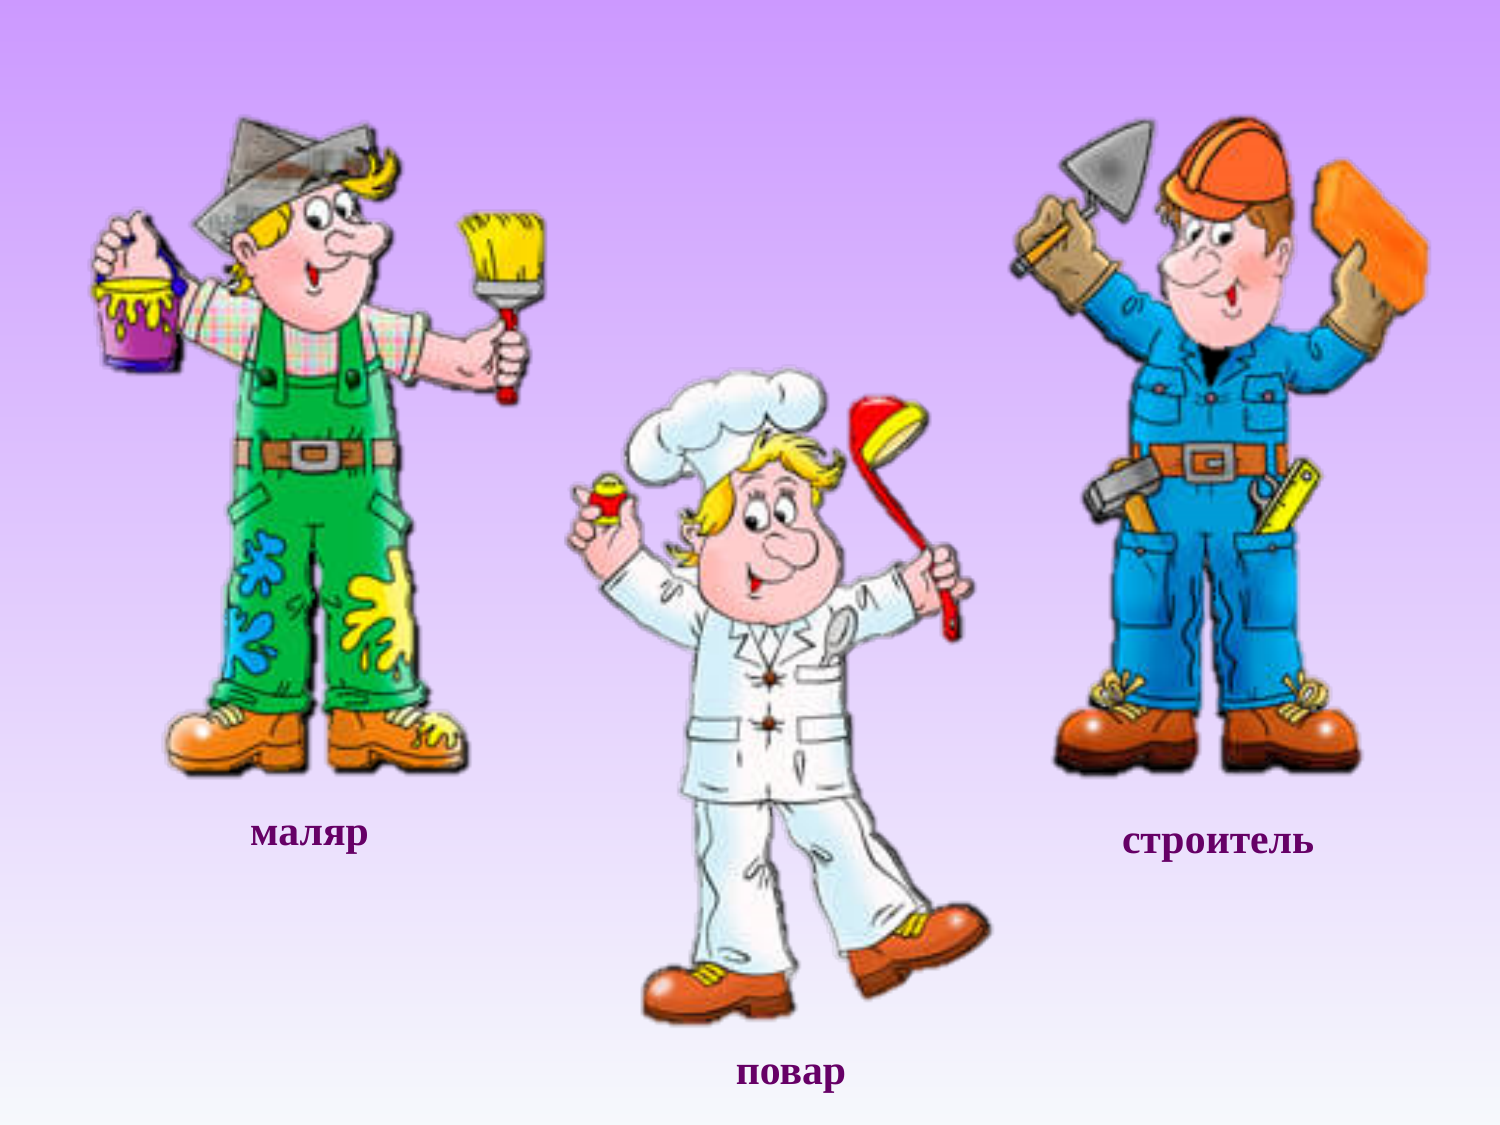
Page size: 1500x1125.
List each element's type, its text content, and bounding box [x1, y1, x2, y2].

text_box строитель [1088, 807, 1349, 870]
picture [57, 64, 1488, 1048]
text_box маляр [179, 807, 440, 861]
text_box повар [661, 1056, 921, 1101]
